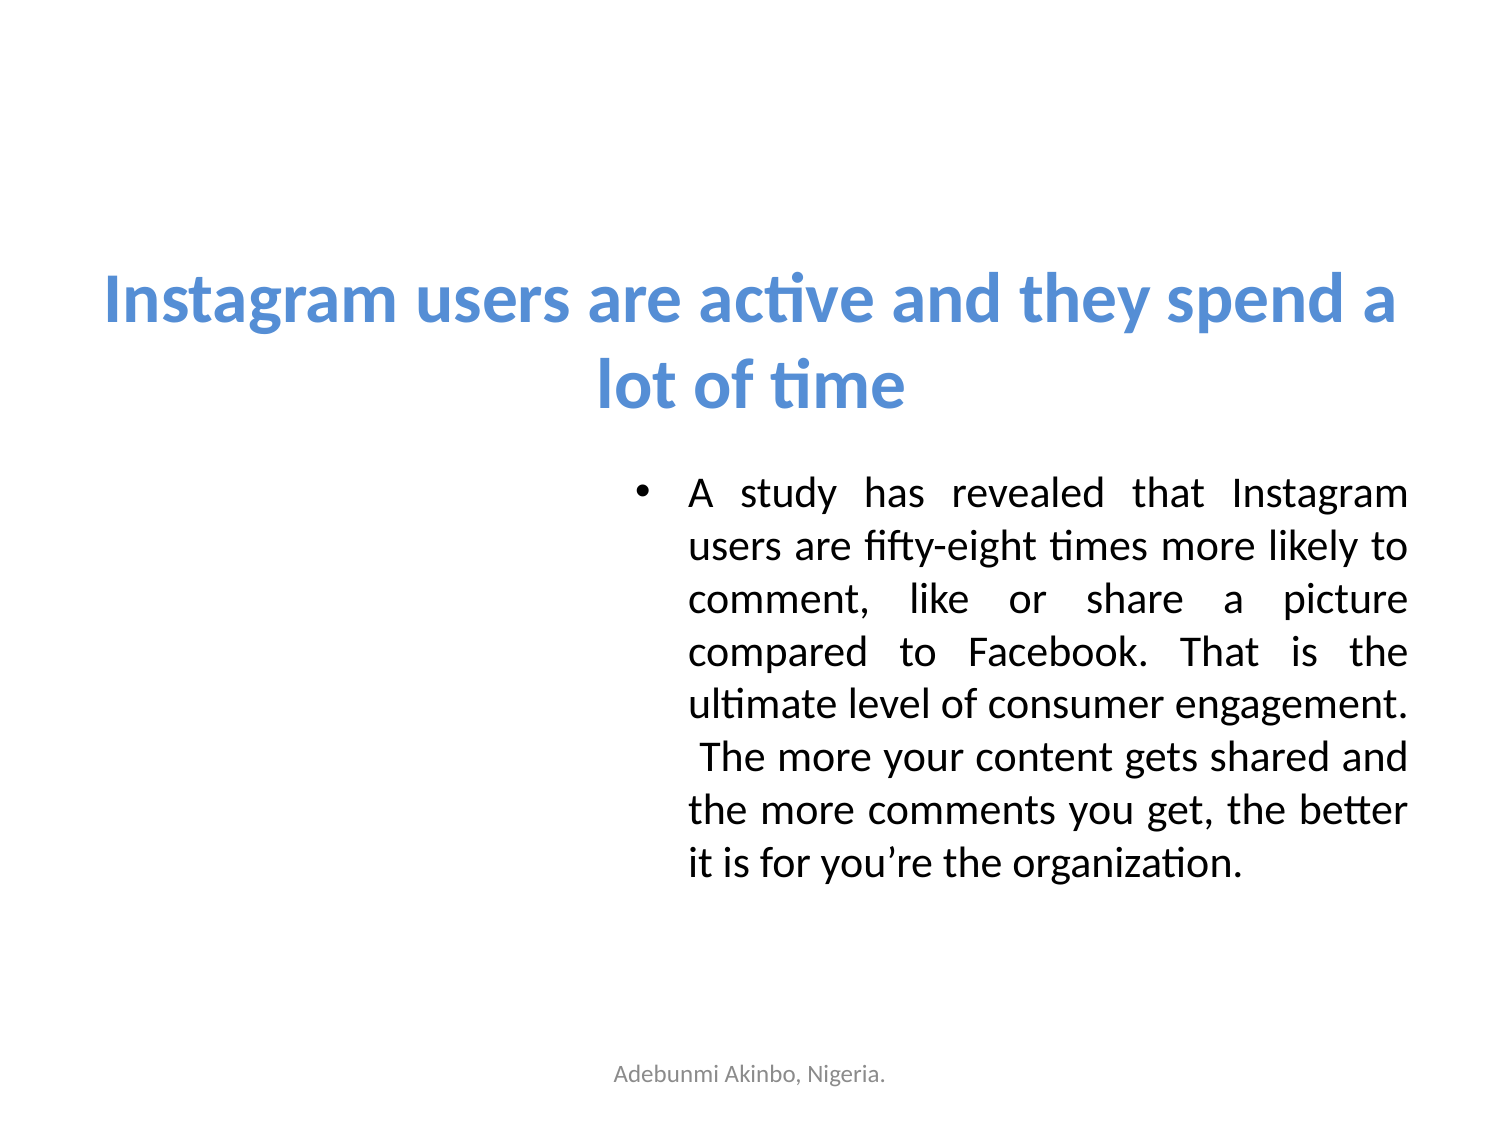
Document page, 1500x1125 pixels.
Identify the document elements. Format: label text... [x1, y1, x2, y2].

list A study has revealed that Instagram users are fifty-eight times more likely to comment, like or share a picture compared to Facebook. That is the ultimate level of consumer engagement. The more your content gets shared and the more comments you get, the better it is for you’re the organization. [620, 456, 1425, 917]
title Instagram users are active and they spend a lot of time [76, 243, 1427, 431]
footer Adebunmi Akinbo, Nigeria. [512, 1042, 988, 1103]
